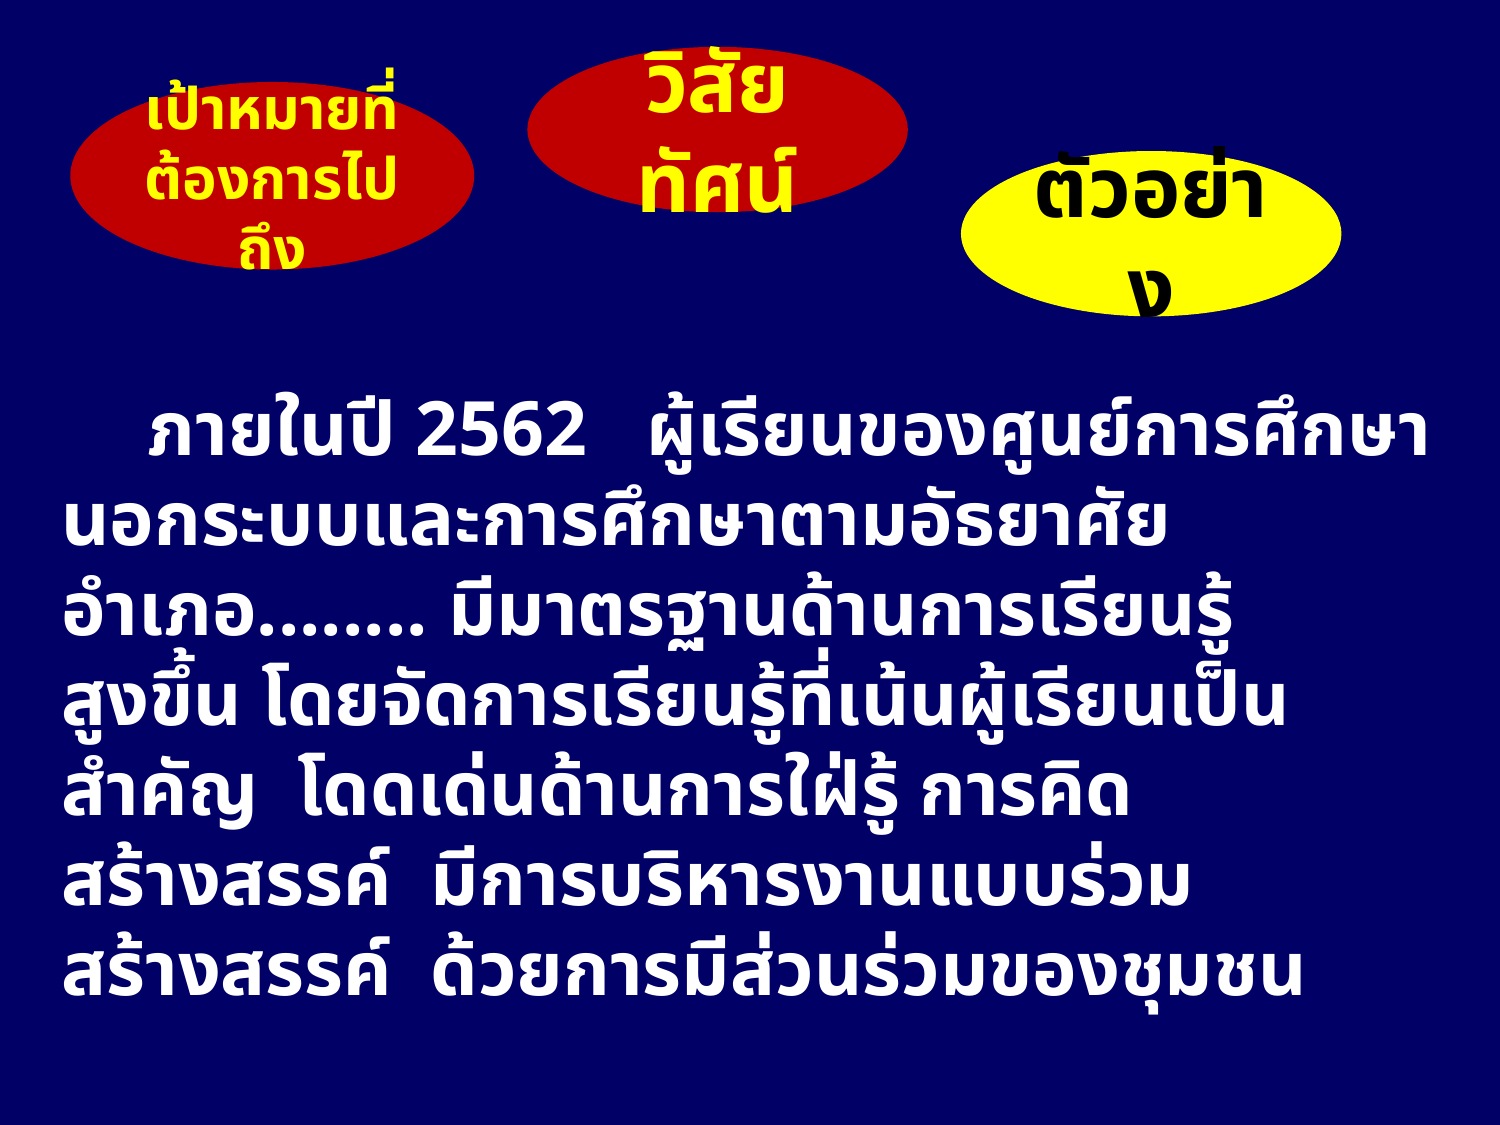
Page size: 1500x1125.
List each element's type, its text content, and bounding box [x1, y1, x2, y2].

text_box ภายในปี 2562 ผู้เรียนของศูนย์การศึกษานอกระบบและการศึกษาตามอัธยาศัยอำเภอ........ มีมาตรฐานด้านการเรียนรู้ สูงขึ้น โดยจัดการเรียนรู้ที่เน้นผู้เรียนเป็นสำคัญ โดดเด่นด้านการใฝ่รู้ การคิดสร้างสรรค์ มีการบริหารงานแบบร่วมสร้างสรรค์ ด้วยการมีส่วนร่วมของชุมชน [46, 292, 1454, 1018]
text_box วิสัยทัศน์ [525, 44, 910, 215]
text_box เป้าหมายที่ต้องการไปถึง [68, 79, 477, 272]
text_box ตัวอย่าง [958, 148, 1344, 292]
